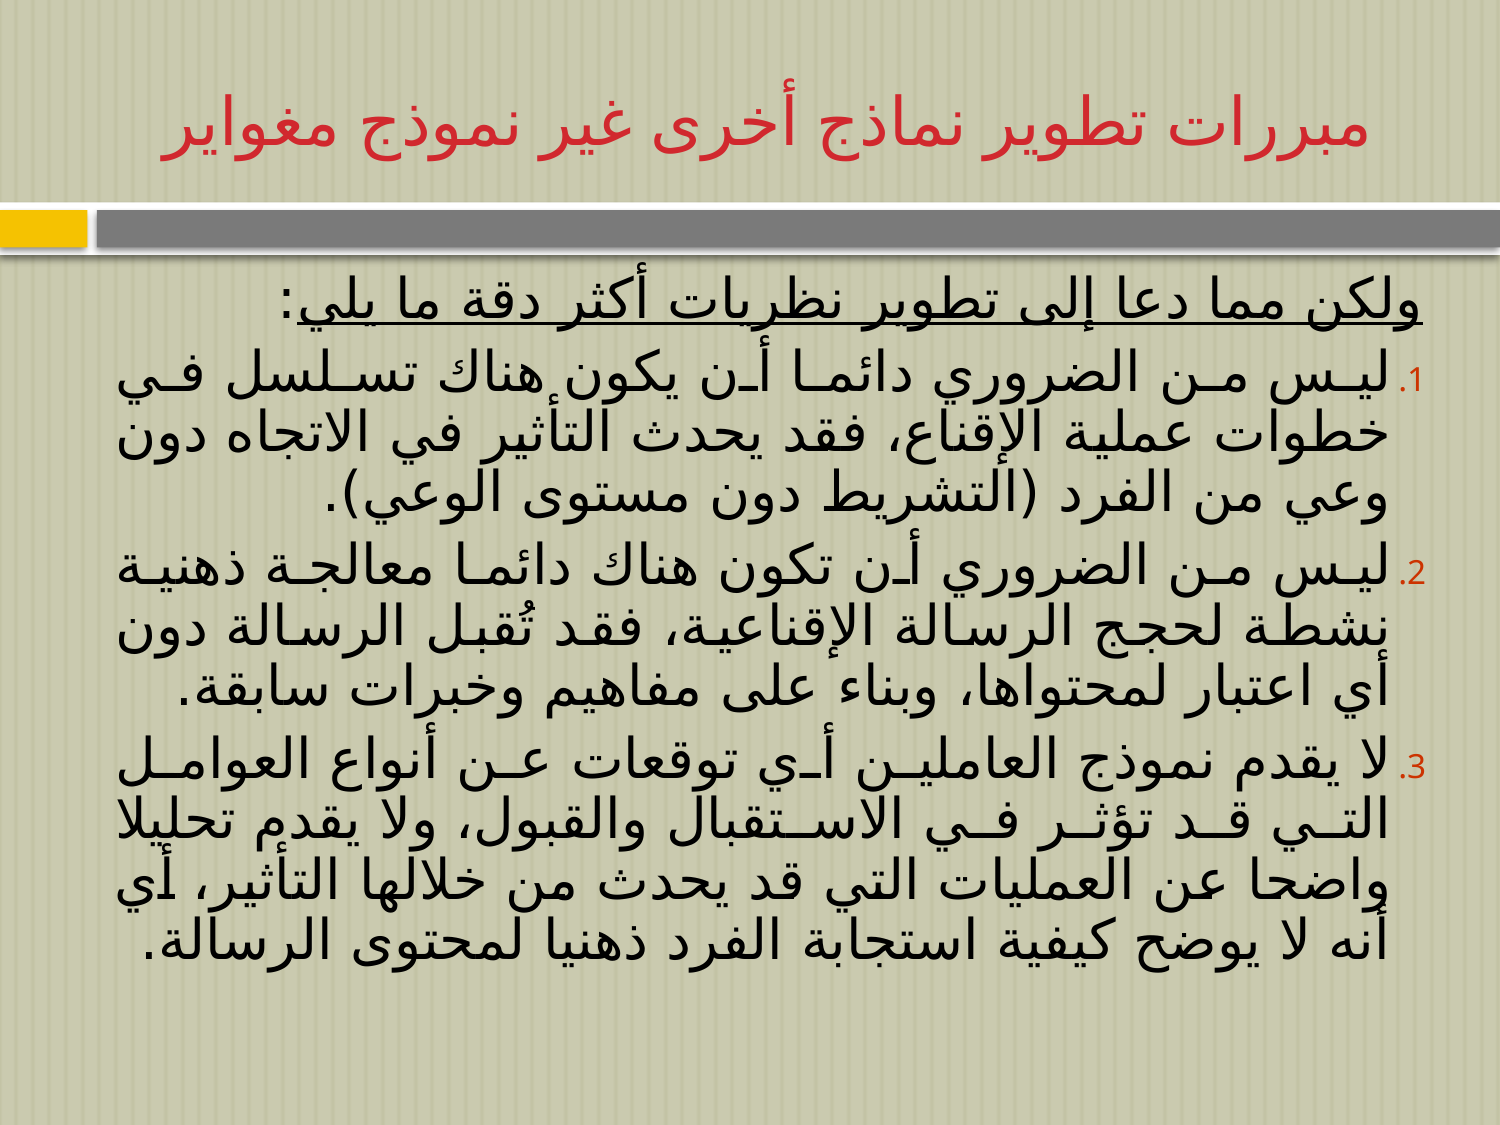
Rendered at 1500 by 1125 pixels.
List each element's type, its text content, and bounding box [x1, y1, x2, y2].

list ولكن مما دعا إلى تطوير نظريات أكثر دقة ما يلي: ليس من الضروري دائما أن يكون هناك تسلسل في خطوات عملية الإقناع، فقد يحدث التأثير في الاتجاه دون وعي من الفرد (التشريط دون مستوى الوعي). ليس من الضروري أن تكون هناك دائما معالجة ذهنية نشطة لحجج الرسالة الإقناعية، فقد تُقبل الرسالة دون أي اعتبار لمحتواها، وبناء على مفاهيم وخبرات سابقة. لا يقدم نموذج العاملين أي توقعات عن أنواع العوامل التي قد تؤثر في الاستقبال والقبول، ولا يقدم تحليلا واضحا عن العمليات التي قد يحدث من خلالها التأثير، أي أنه لا يوضح كيفية استجابة الفرد ذهنيا لمحتوى الرسالة. [100, 262, 1438, 1000]
title مبررات تطوير نماذج أخرى غير نموذج مغواير [100, 37, 1438, 200]
